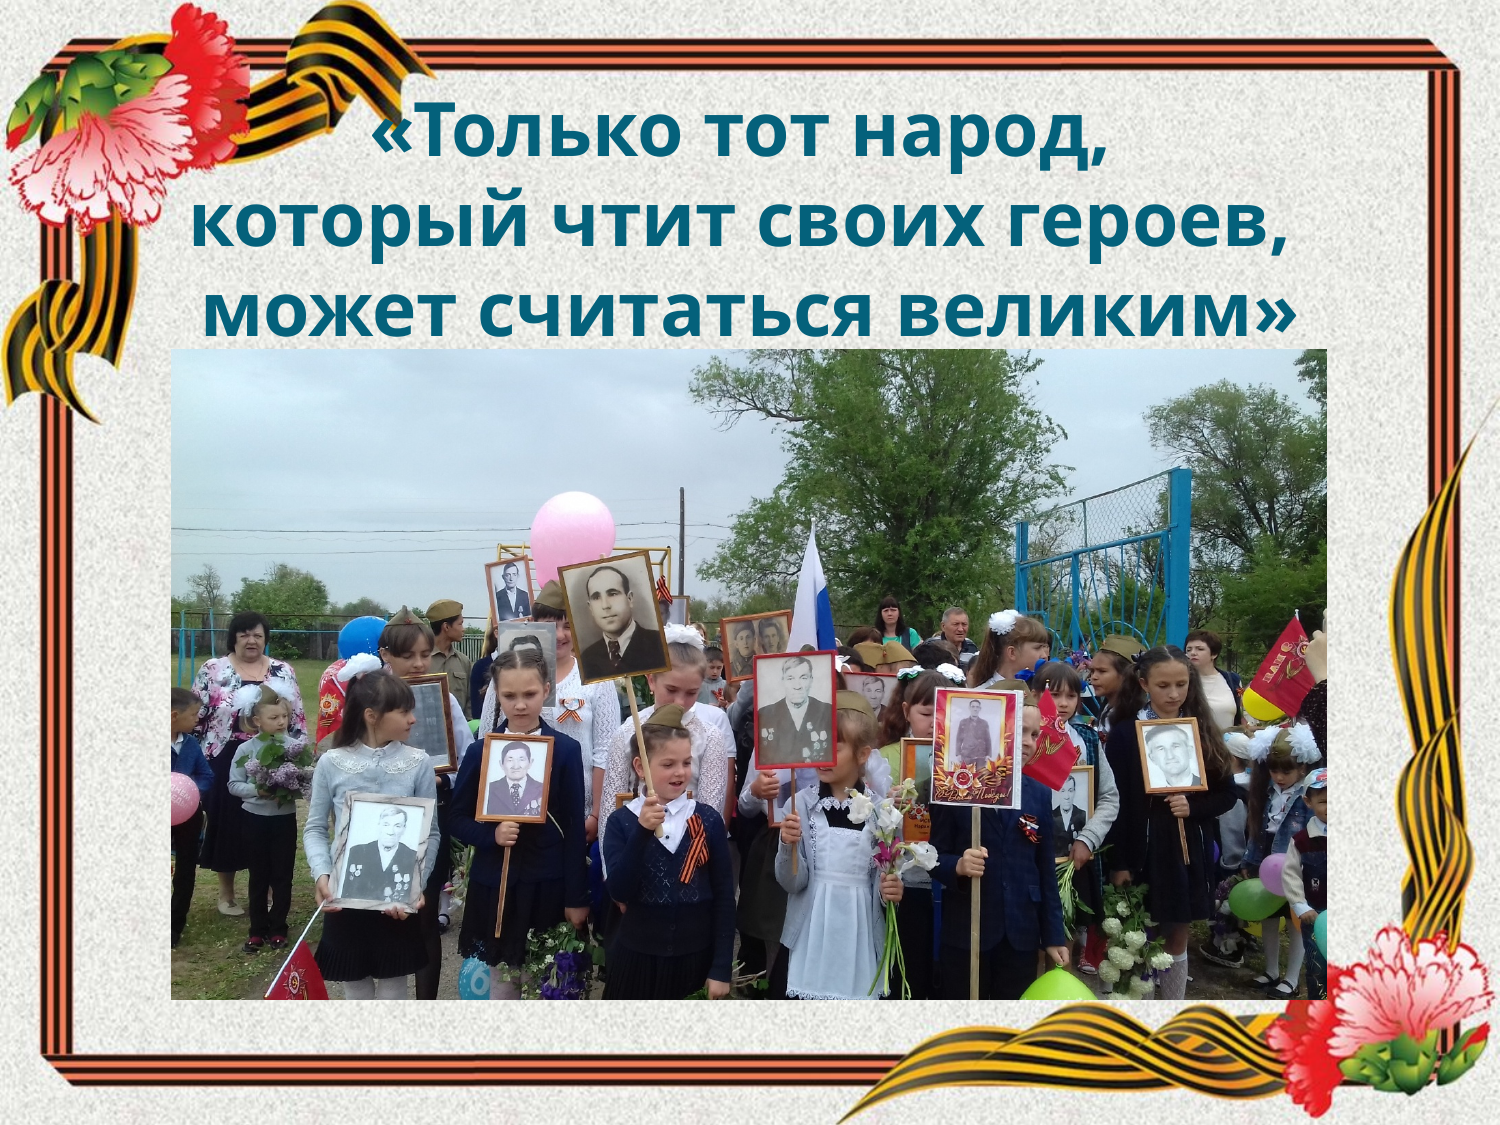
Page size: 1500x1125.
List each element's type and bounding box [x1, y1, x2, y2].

list [170, 349, 1327, 1000]
picture [0, 0, 1500, 1125]
